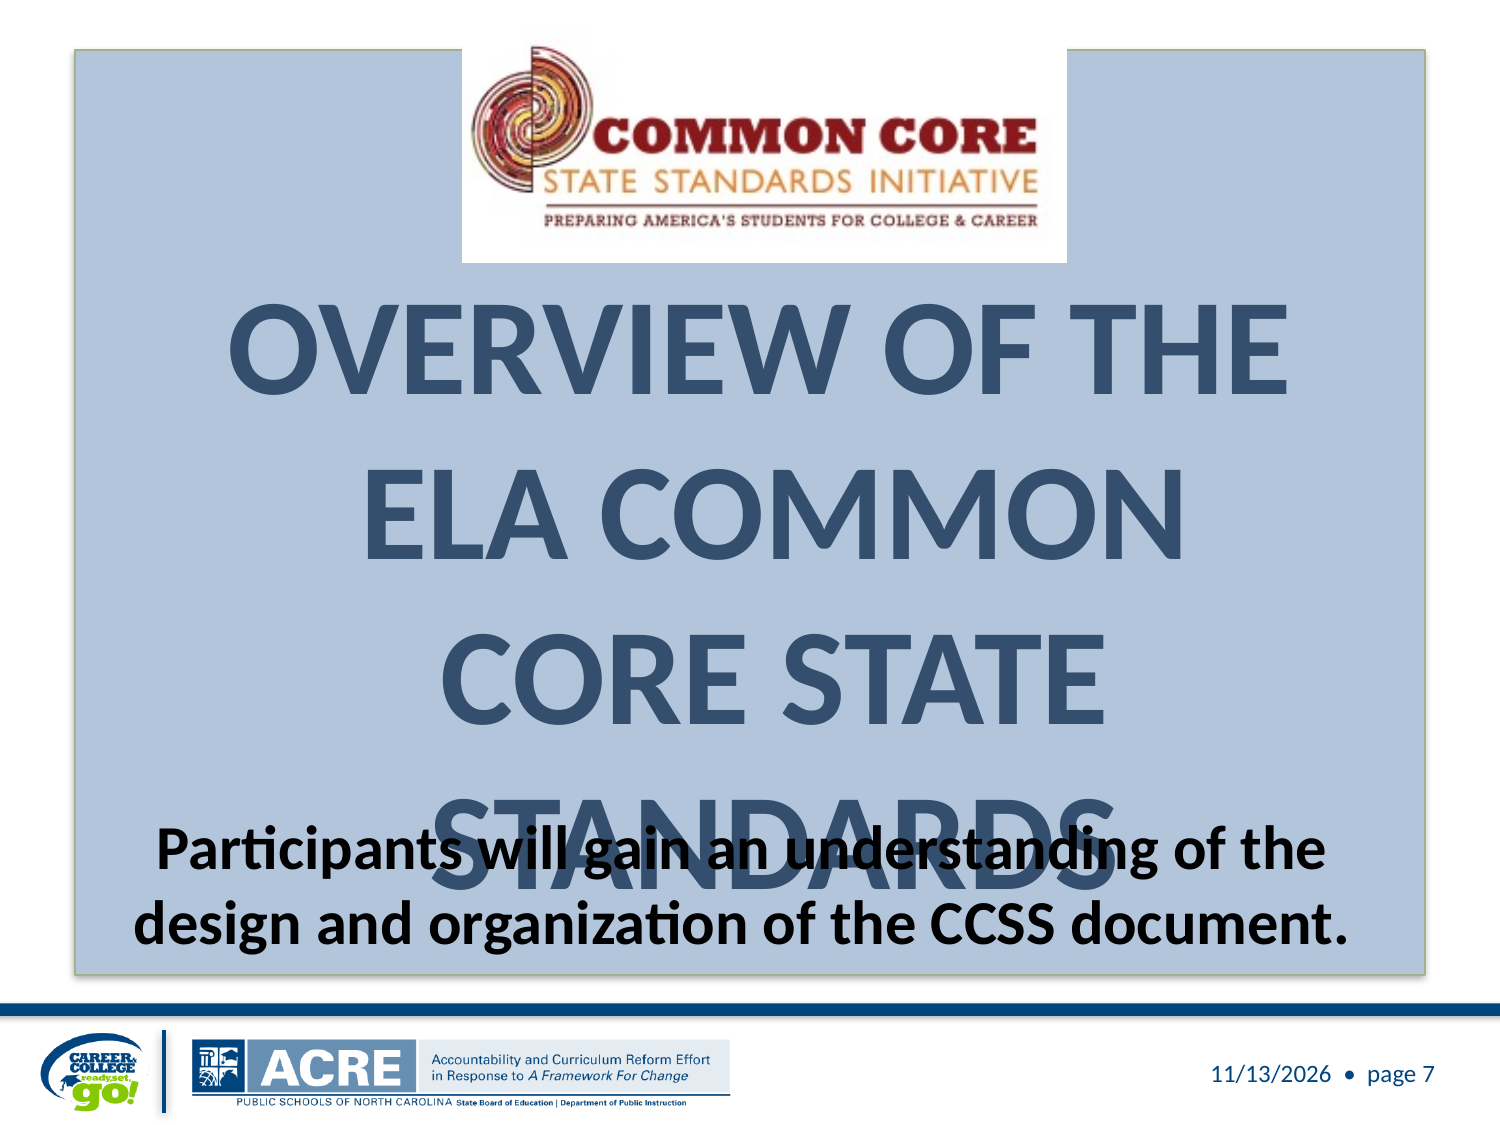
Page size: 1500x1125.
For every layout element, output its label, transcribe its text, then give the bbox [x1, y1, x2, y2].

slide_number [1137, 1042, 1450, 1103]
picture [462, 24, 1068, 263]
text_box [74, 49, 1426, 976]
text_box Participants will gain an understanding of the design and organization of the CCSS document. [87, 799, 1413, 965]
picture [174, 1017, 744, 1125]
picture [37, 1029, 152, 1115]
text_box Overview of the ELA Common Core State Standards [212, 249, 1338, 799]
